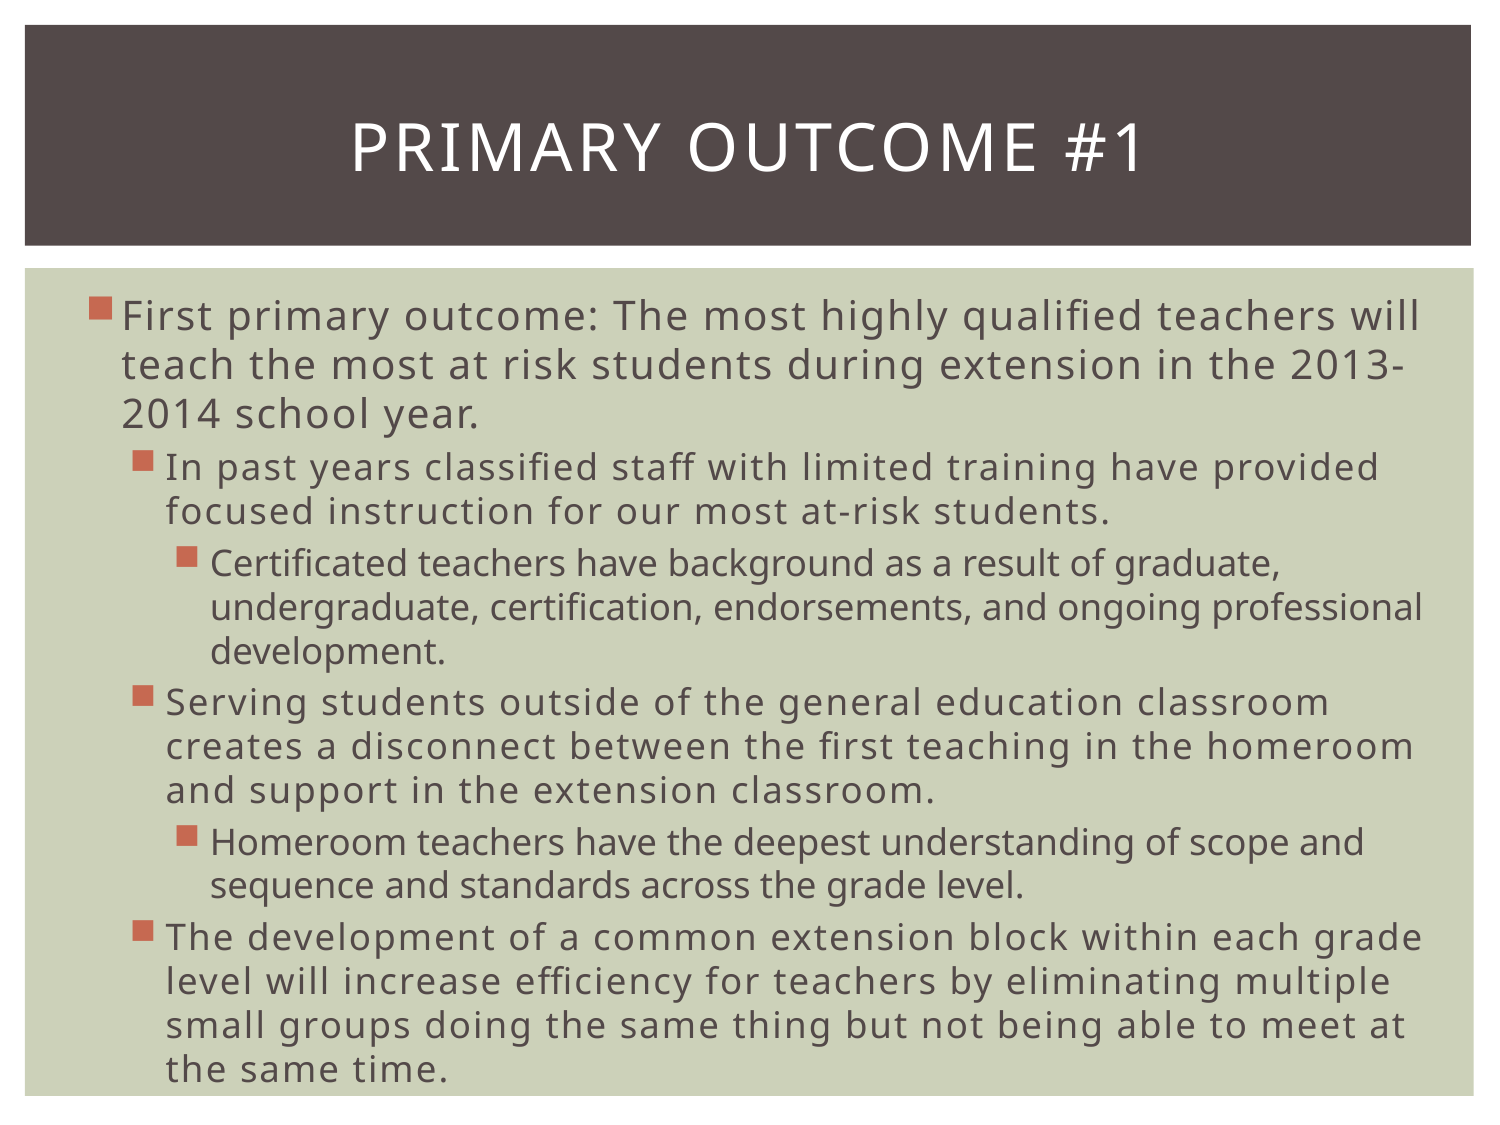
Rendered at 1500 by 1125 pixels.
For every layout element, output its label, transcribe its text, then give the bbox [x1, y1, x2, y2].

list First primary outcome: The most highly qualified teachers will teach the most at risk students during extension in the 2013-2014 school year. In past years classified staff with limited training have provided focused instruction for our most at-risk students. Certificated teachers have background as a result of graduate, undergraduate, certification, endorsements, and ongoing professional development. Serving students outside of the general education classroom creates a disconnect between the first teaching in the homeroom and support in the extension classroom. Homeroom teachers have the deepest understanding of scope and sequence and standards across the grade level. The development of a common extension block within each grade level will increase efficiency for teachers by eliminating multiple small groups doing the same thing but not being able to meet at the same time. [62, 281, 1442, 1100]
title Primary Outcome #1 [62, 58, 1438, 232]
